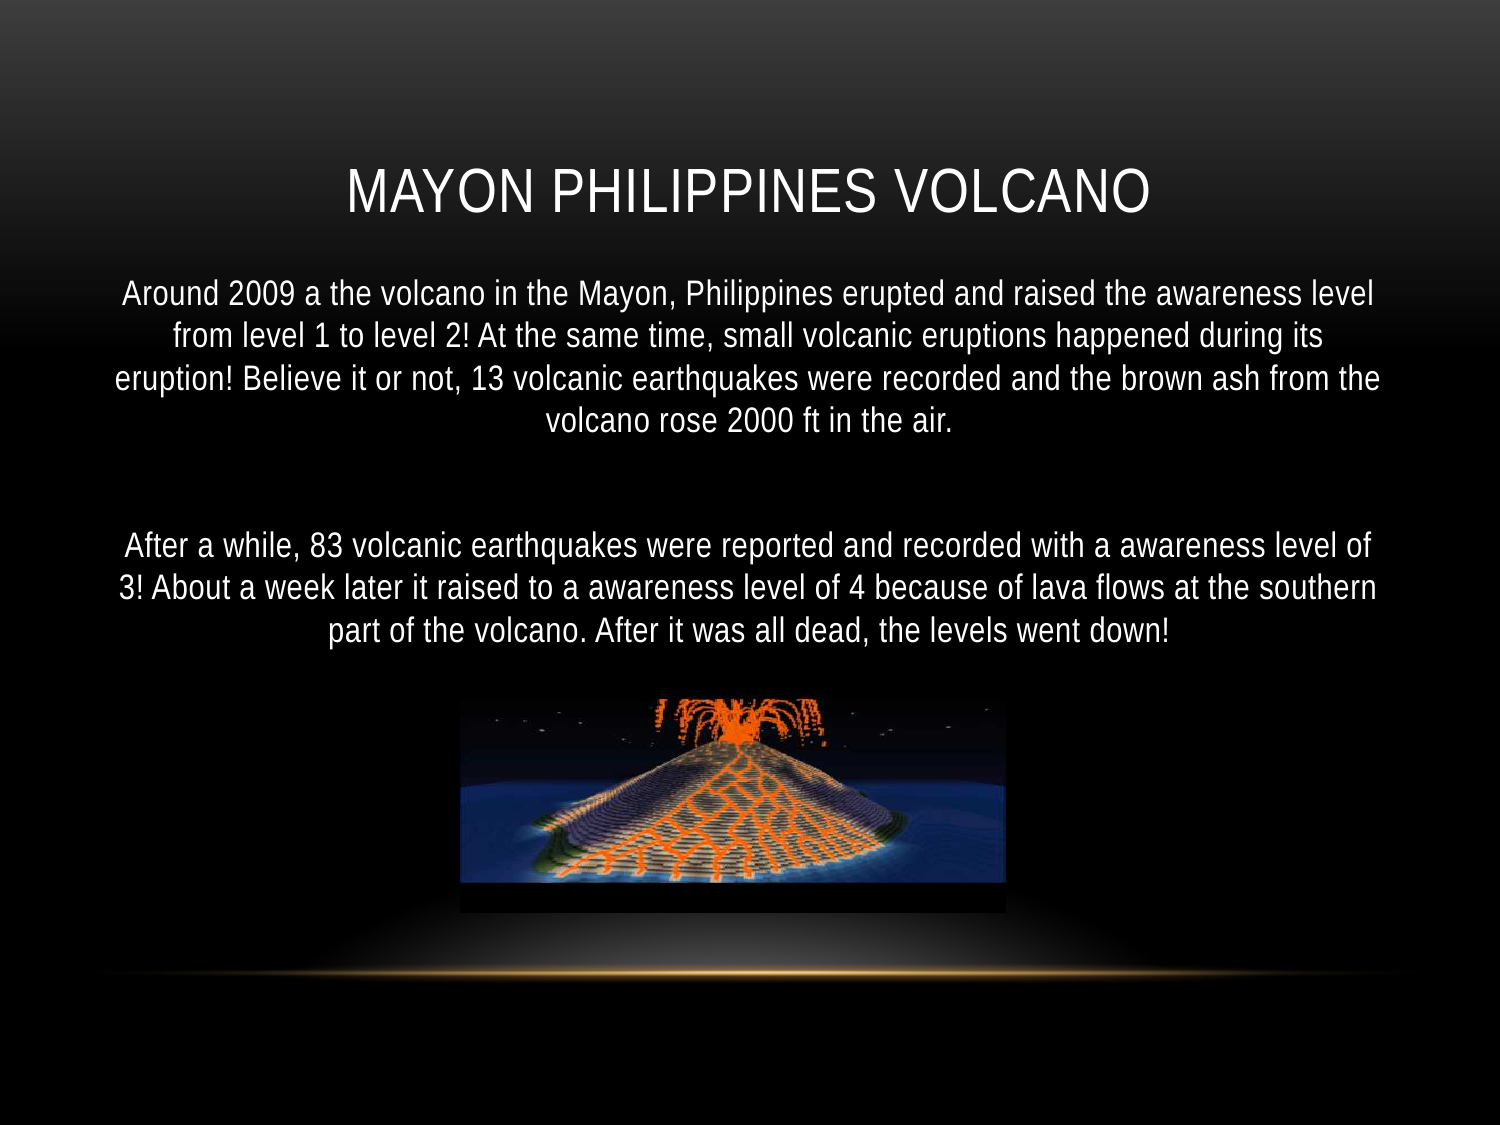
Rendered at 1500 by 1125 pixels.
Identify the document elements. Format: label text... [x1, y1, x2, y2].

picture [0, 0, 1500, 1125]
title Mayon philippines volcano [99, 45, 1400, 233]
list Around 2009 a the volcano in the Mayon, Philippines erupted and raised the awareness level from level 1 to level 2! At the same time, small volcanic eruptions happened during its eruption! Believe it or not, 13 volcanic earthquakes were recorded and the brown ash from the volcano rose 2000 ft in the air. After a while, 83 volcanic earthquakes were reported and recorded with a awareness level of 3! About a week later it raised to a awareness level of 4 because of lava flows at the southern part of the volcano. After it was all dead, the levels went down! [99, 262, 1400, 938]
